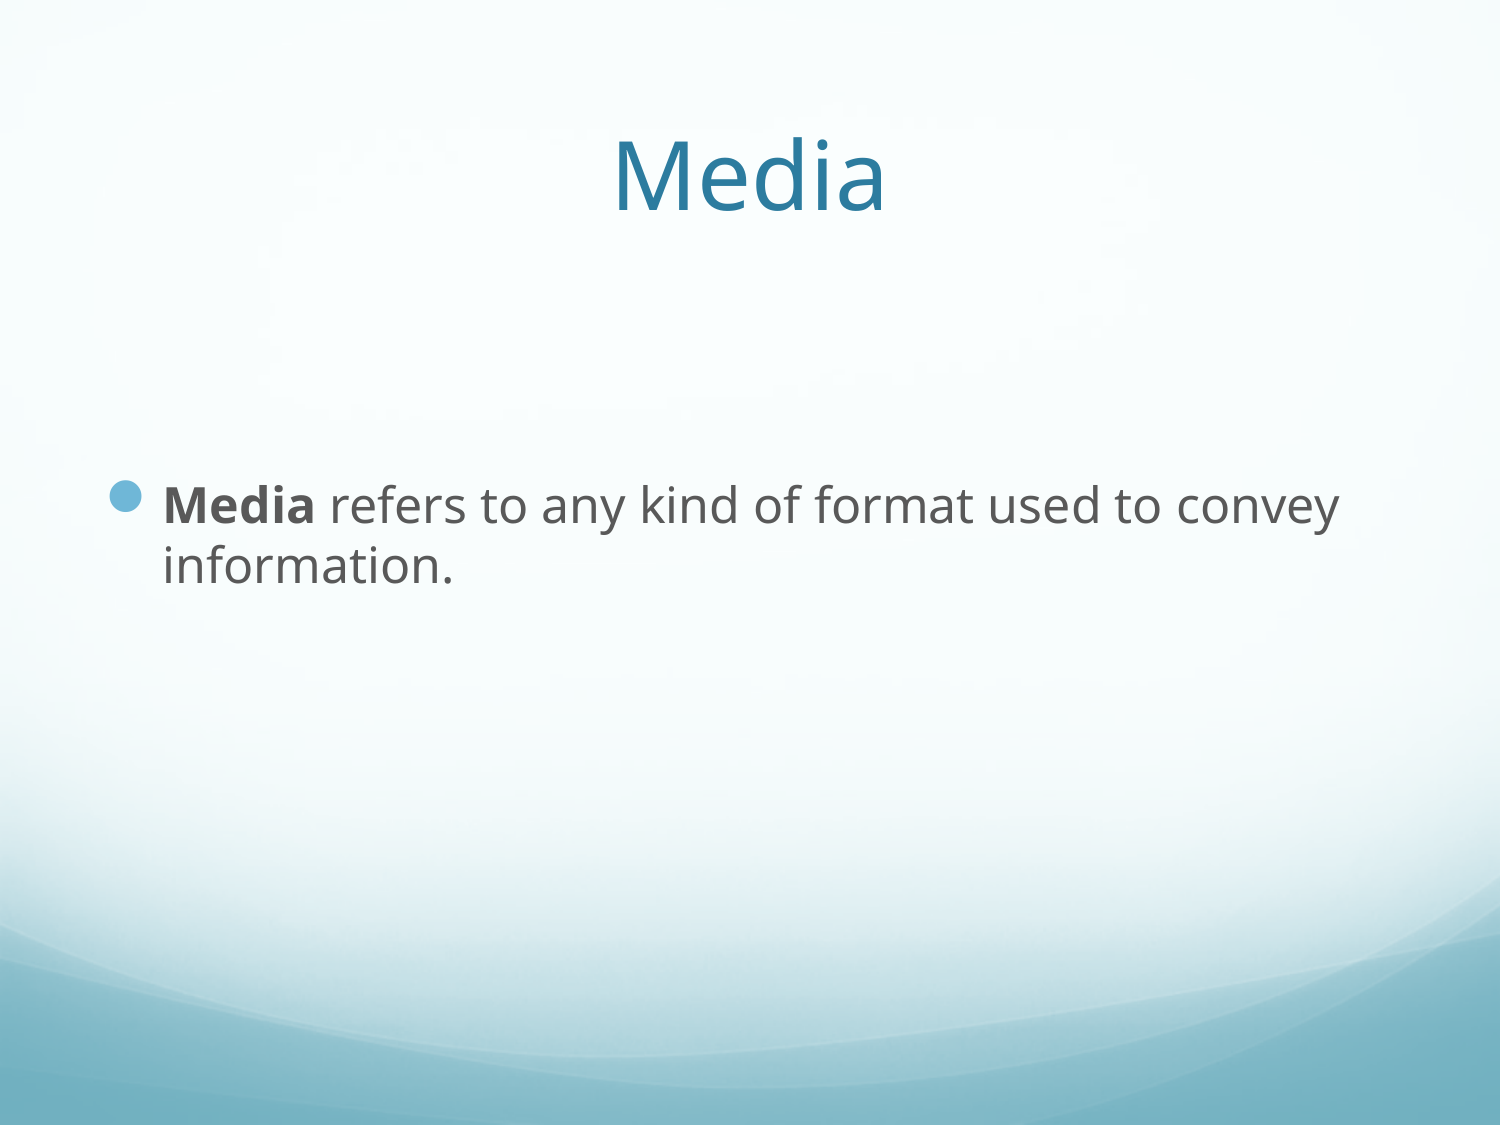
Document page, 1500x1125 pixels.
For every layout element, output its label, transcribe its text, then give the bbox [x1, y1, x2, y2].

title Media [90, 17, 1410, 237]
list Media refers to any kind of format used to convey information. [90, 262, 1410, 975]
